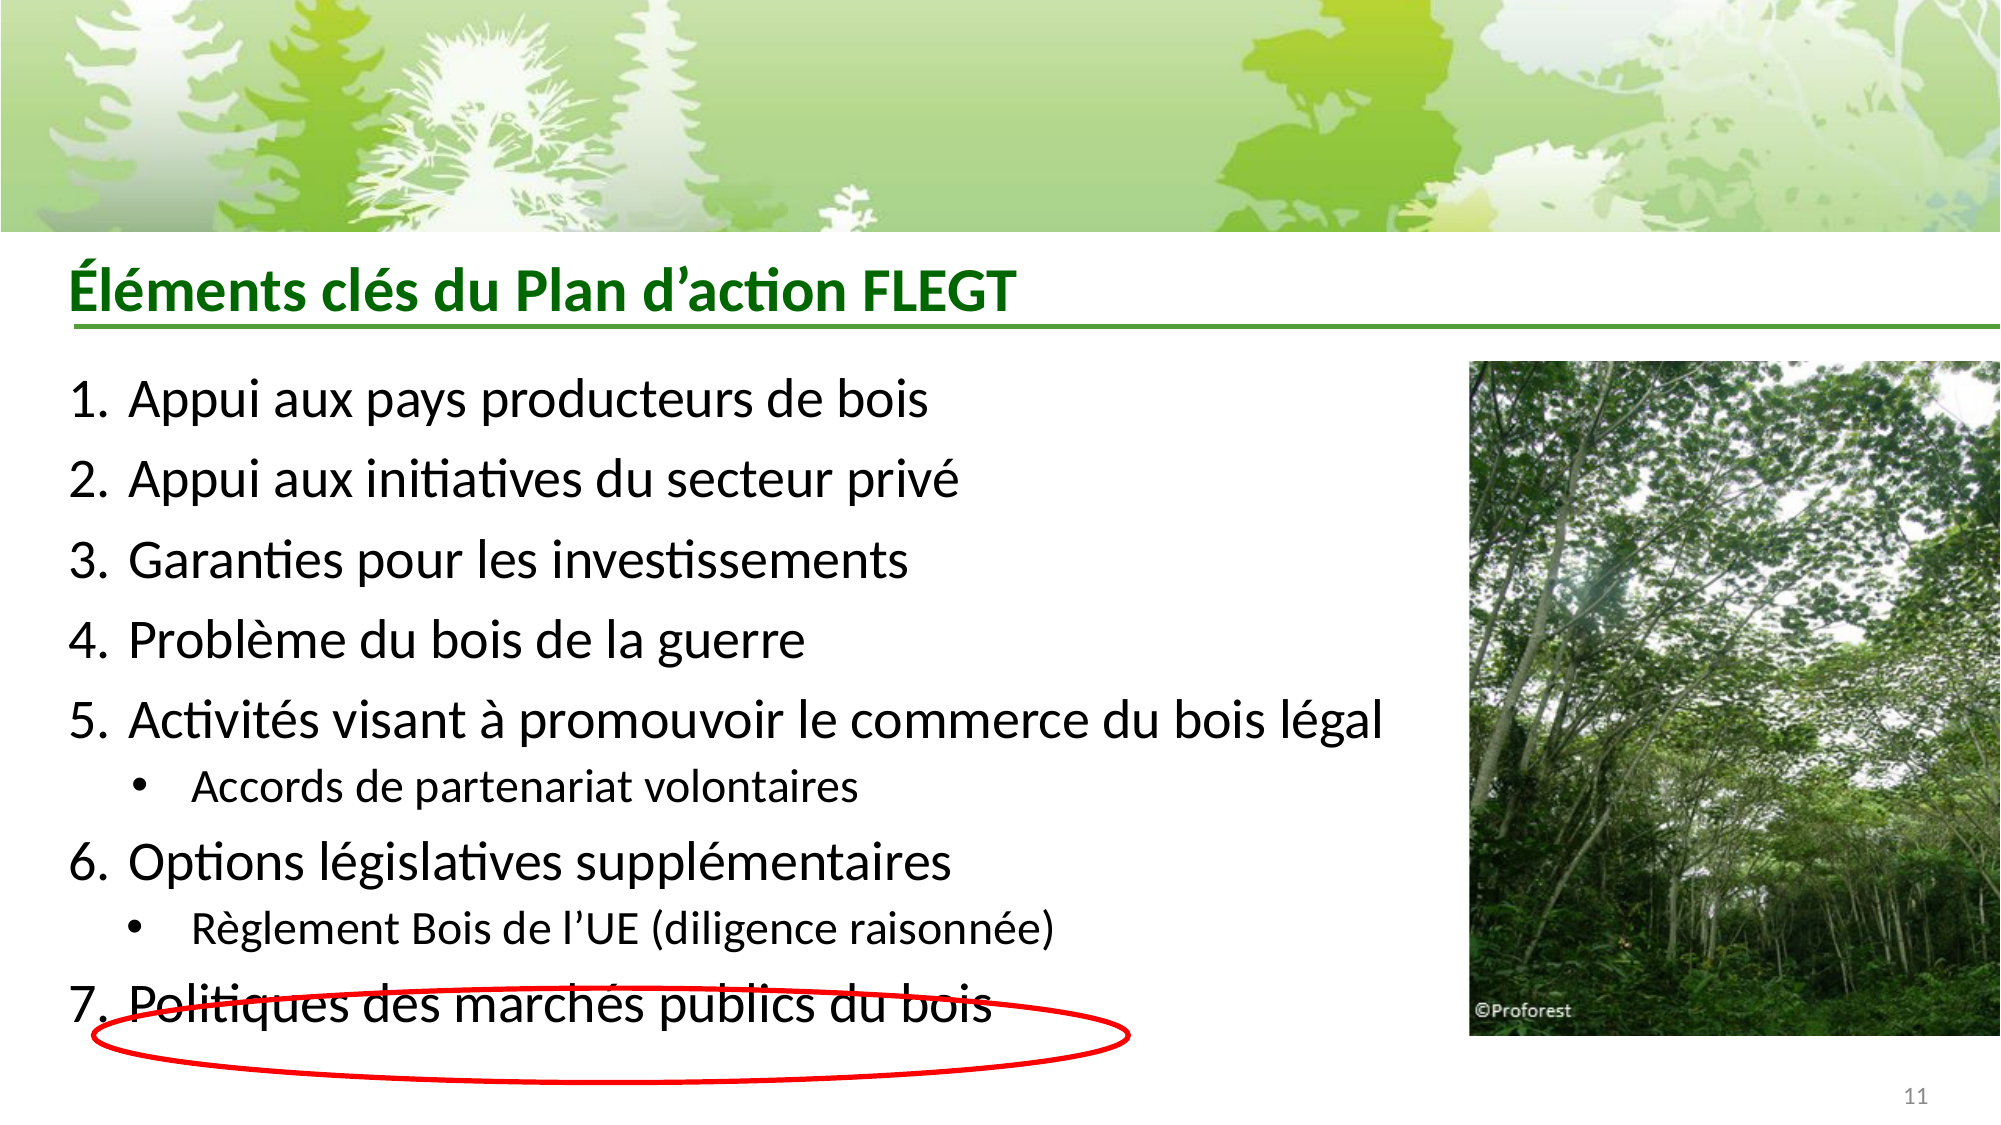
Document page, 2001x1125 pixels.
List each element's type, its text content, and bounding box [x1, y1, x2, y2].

slide_number 11 [1493, 1065, 1944, 1125]
text_box [93, 988, 1129, 1083]
picture [1468, 361, 2000, 1036]
list Appui aux pays producteurs de bois Appui aux initiatives du secteur privé Garanties pour les investissements Problème du bois de la guerre Activités visant à promouvoir le commerce du bois légal Accords de partenariat volontaires Options législatives supplémentaires Règlement Bois de l’UE (diligence raisonnée) Politiques des marchés publics du bois [53, 362, 1404, 1105]
picture [0, 0, 2000, 232]
title Éléments clés du Plan d’action FLEGT [53, 197, 1404, 362]
